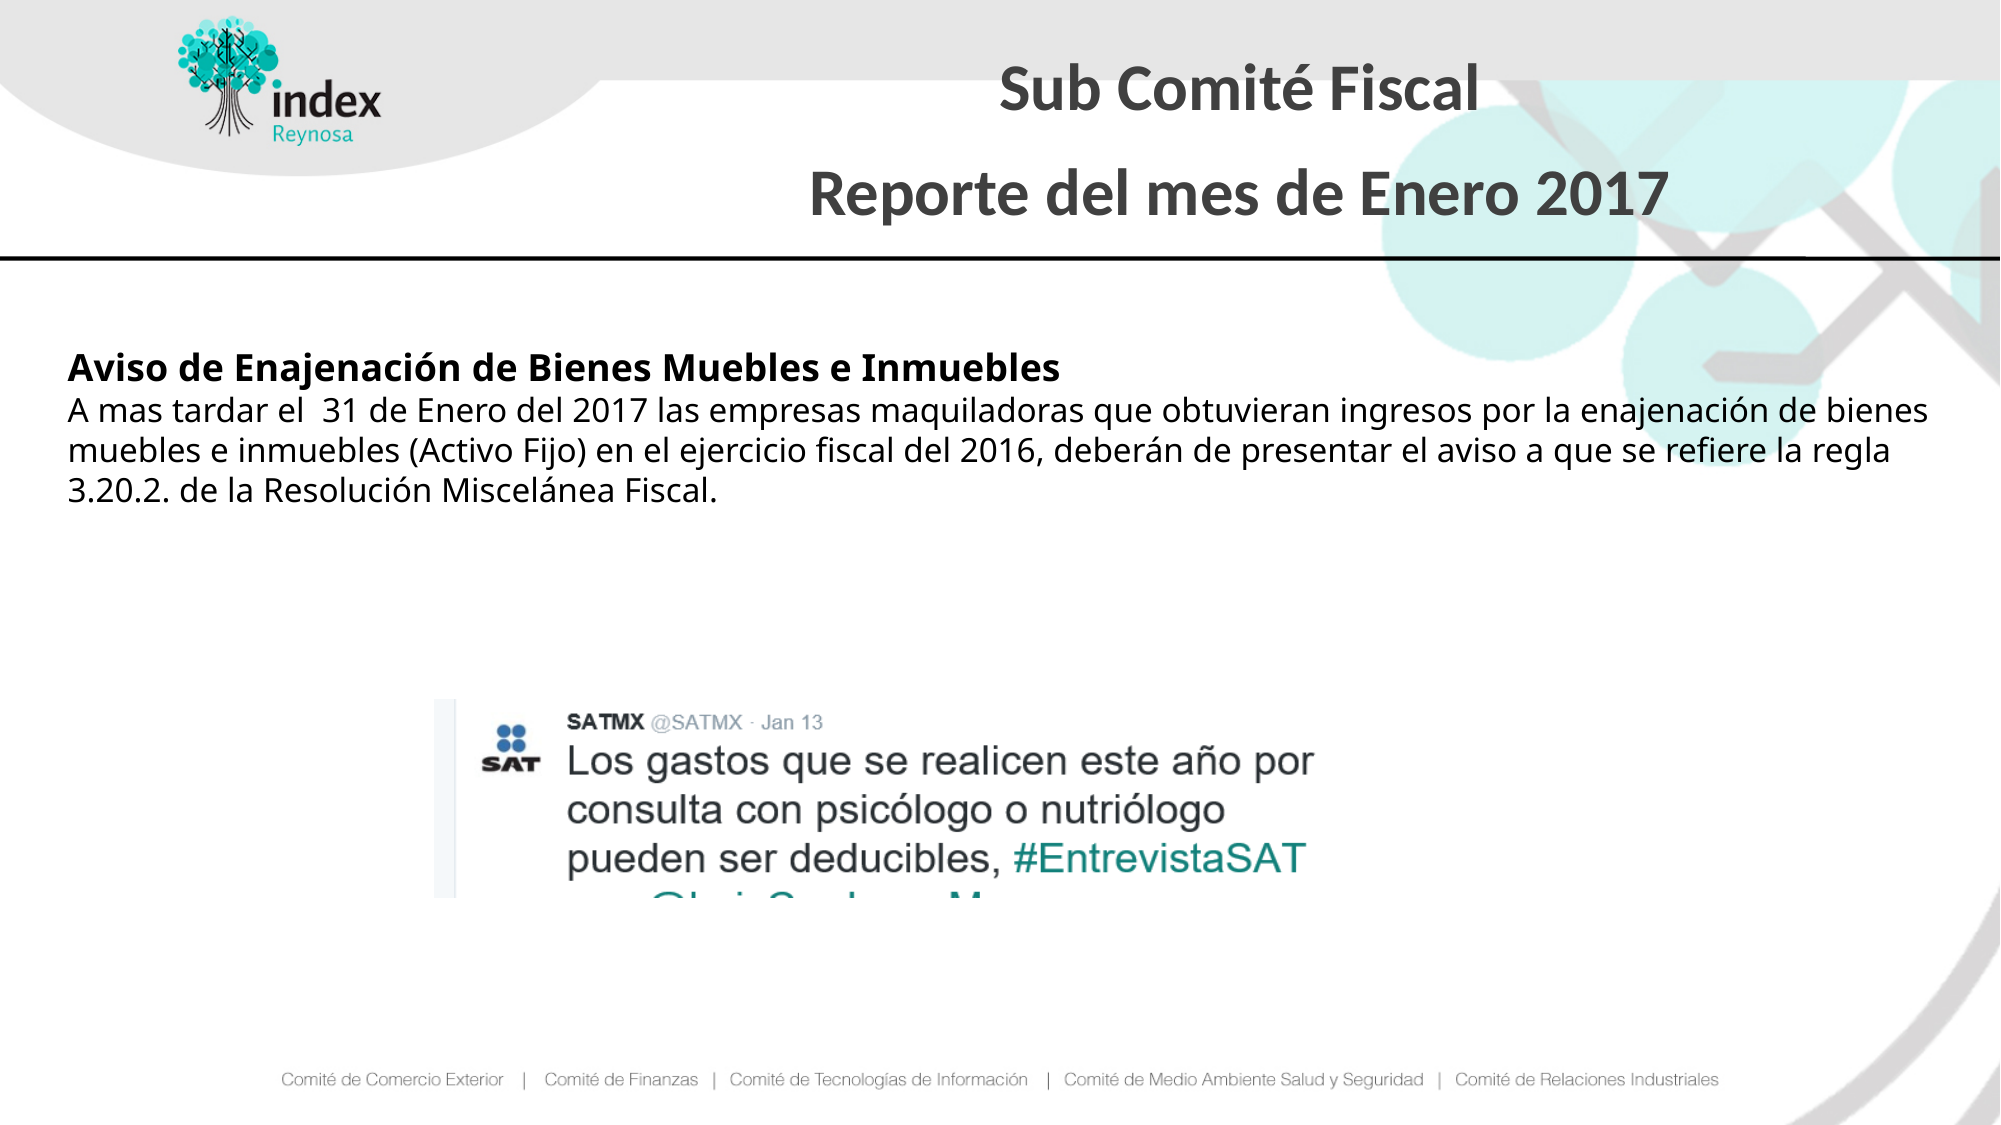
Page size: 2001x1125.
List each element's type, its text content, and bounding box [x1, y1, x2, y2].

picture [0, 259, 2000, 1125]
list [434, 699, 1366, 899]
title Sub Comité Fiscal Reporte del mes de Enero 2017 [552, 39, 1928, 243]
picture [0, 0, 2000, 258]
text_box Aviso de Enajenación de Bienes Muebles e Inmuebles A mas tardar el 31 de Enero del 2017 las empresas maquiladoras que obtuvieran ingresos por la enajenación de bienes muebles e inmuebles (Activo Fijo) en el ejercicio fiscal del 2016, deberán de presentar el aviso a que se refiere la regla 3.20.2. de la Resolución Miscelánea Fiscal. [52, 336, 1948, 562]
